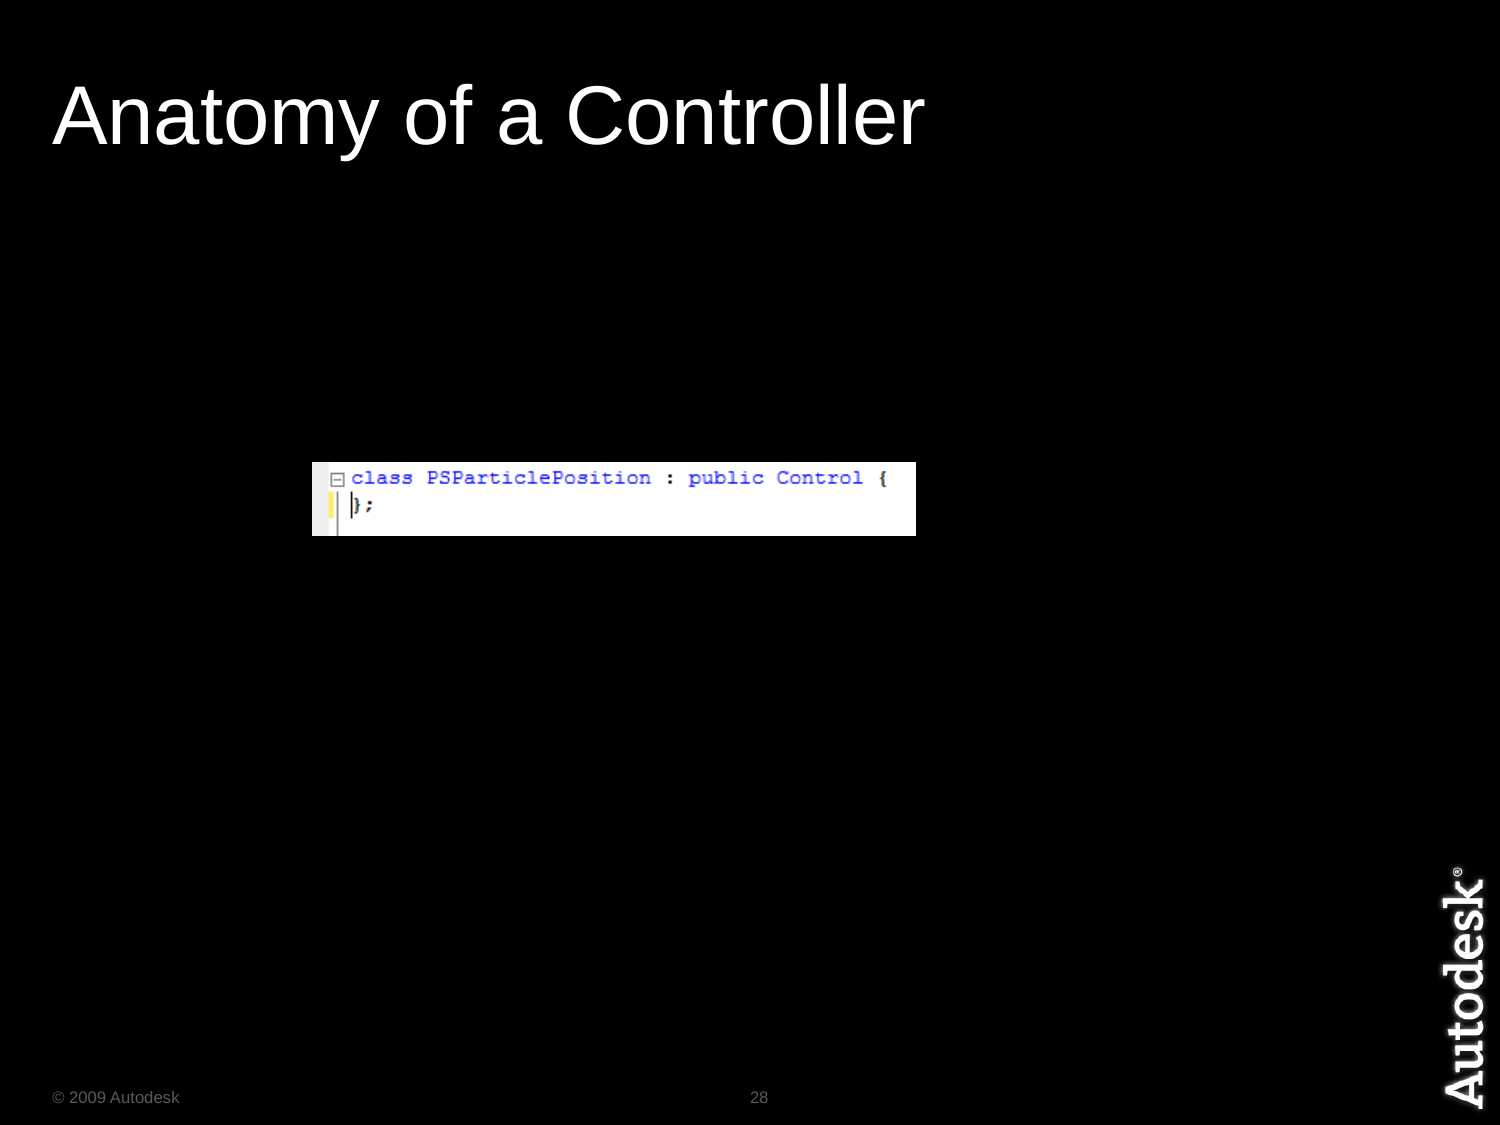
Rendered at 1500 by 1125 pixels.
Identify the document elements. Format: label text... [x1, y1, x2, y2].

picture [1402, 0, 1500, 1125]
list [312, 462, 916, 537]
title Anatomy of a Controller [52, 22, 1401, 211]
